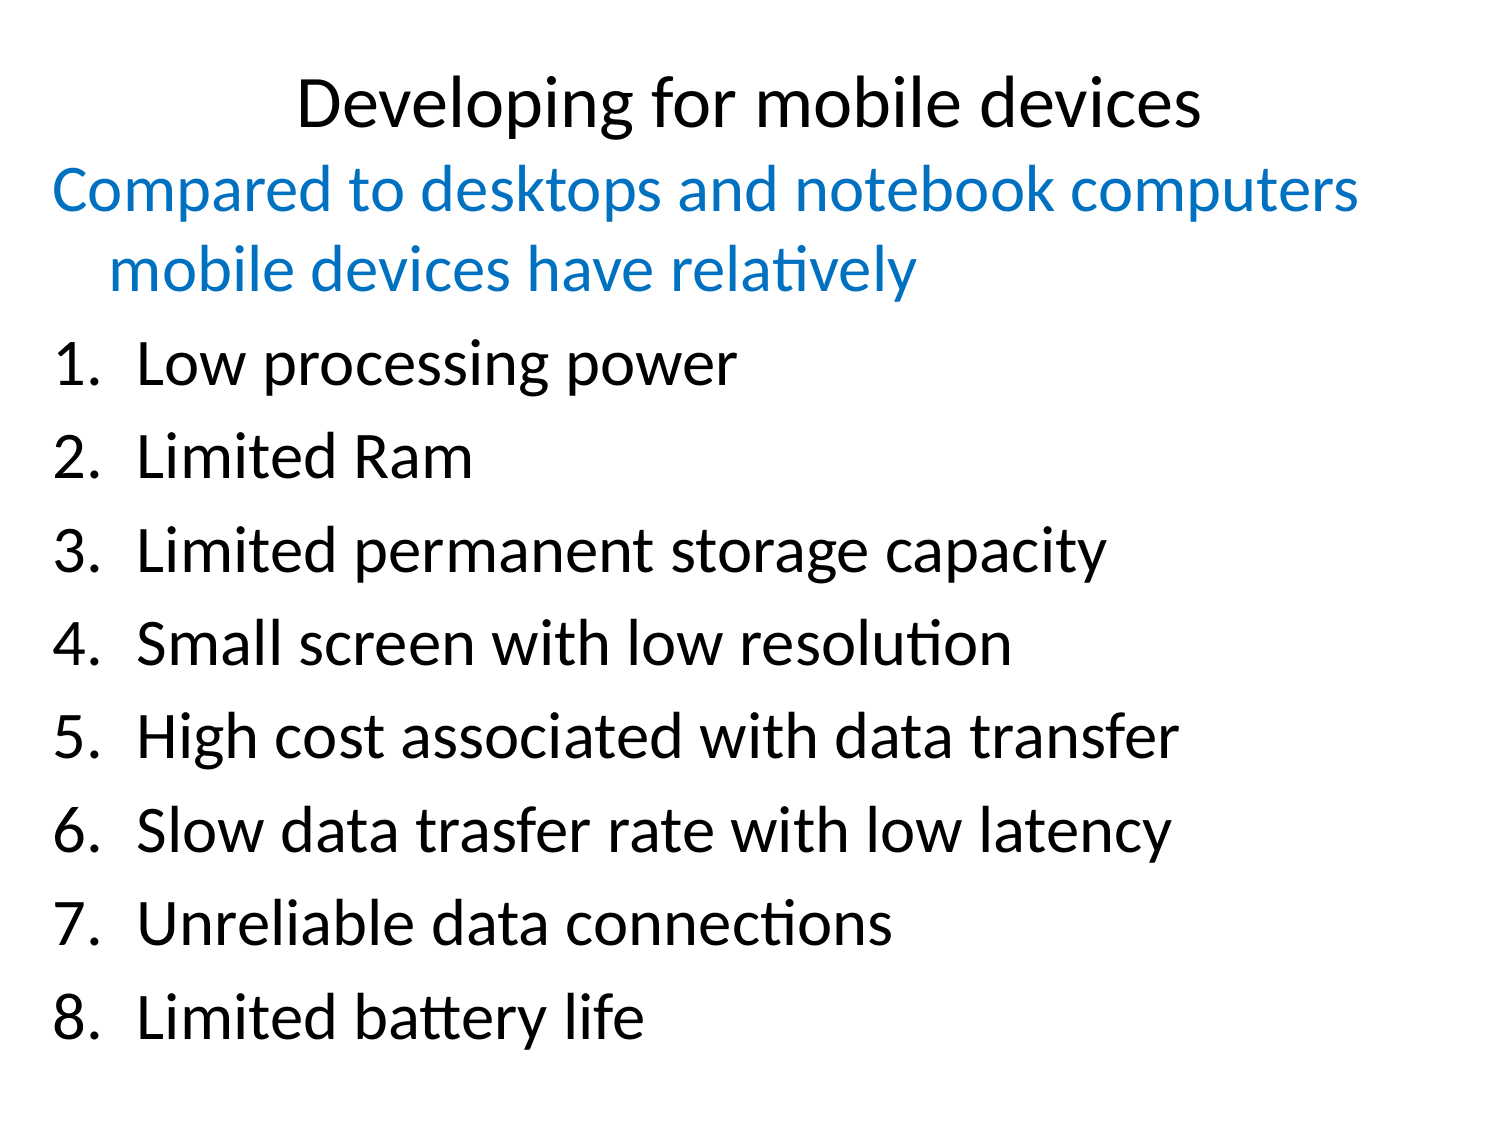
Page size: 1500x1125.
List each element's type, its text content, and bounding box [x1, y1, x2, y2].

list Compared to desktops and notebook computers mobile devices have relatively Low processing power Limited Ram Limited permanent storage capacity Small screen with low resolution High cost associated with data transfer Slow data trasfer rate with low latency Unreliable data connections Limited battery life [37, 137, 1463, 1063]
title Developing for mobile devices [75, 45, 1425, 137]
